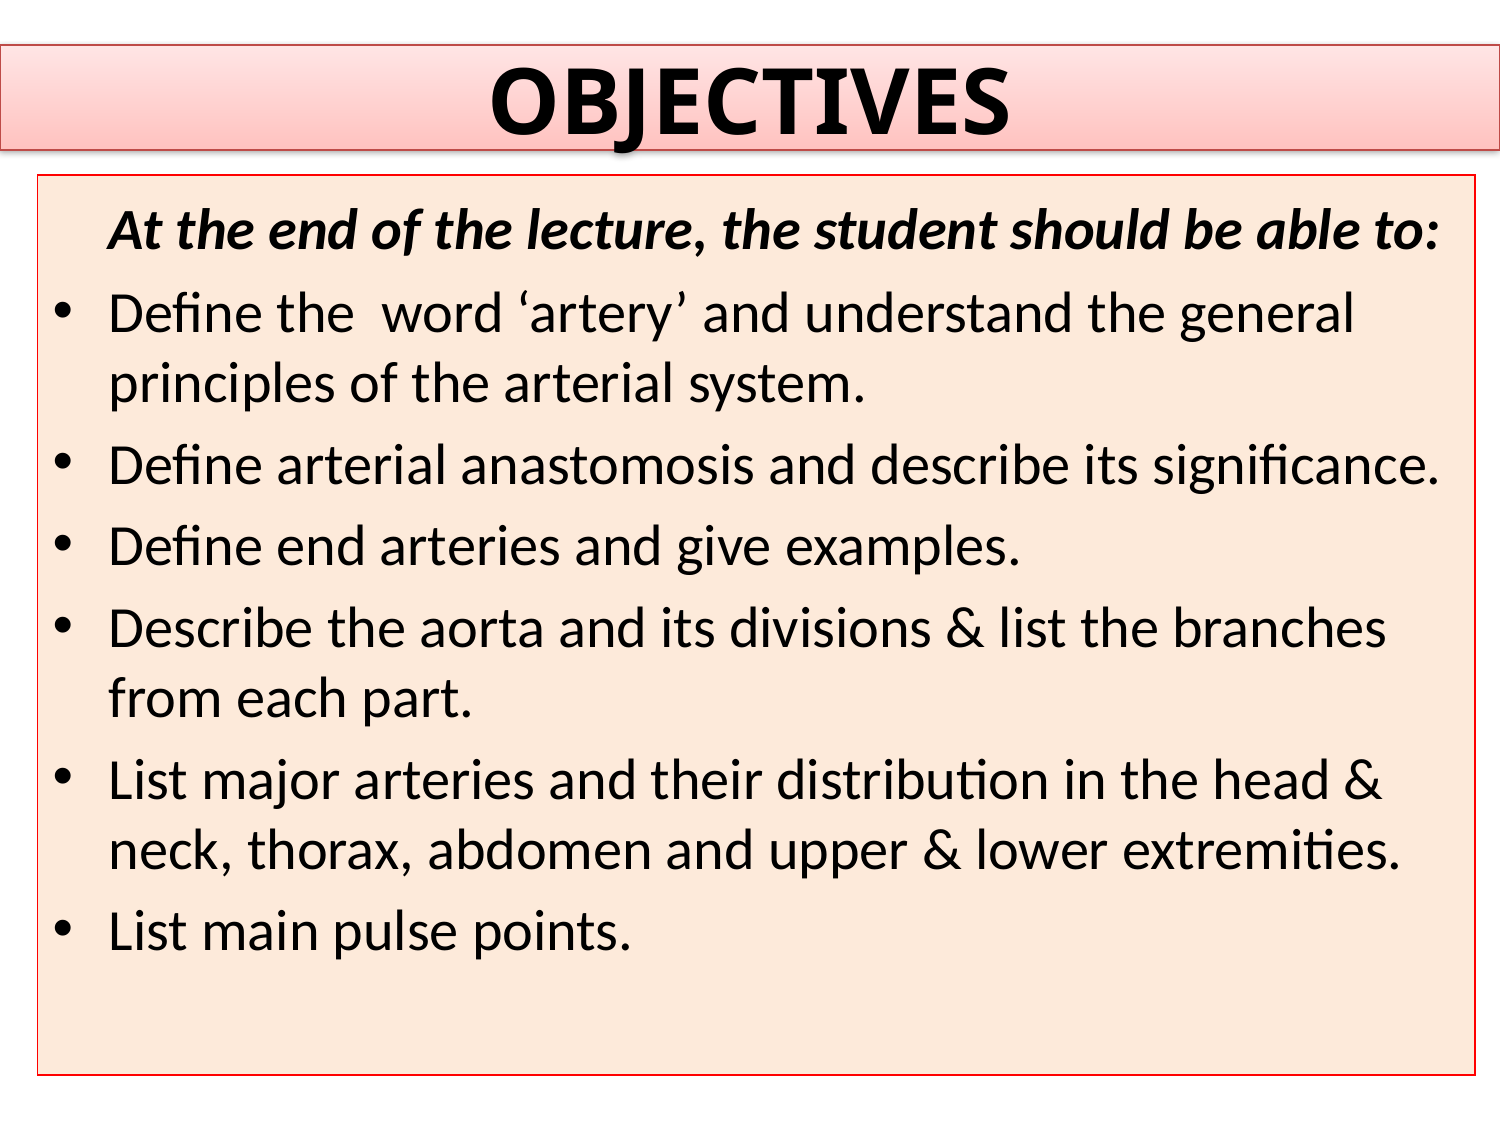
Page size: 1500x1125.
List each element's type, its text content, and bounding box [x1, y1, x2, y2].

list At the end of the lecture, the student should be able to: Define the word ‘artery’ and understand the general principles of the arterial system. Define arterial anastomosis and describe its significance. Define end arteries and give examples. Describe the aorta and its divisions & list the branches from each part. List major arteries and their distribution in the head & neck, thorax, abdomen and upper & lower extremities. List main pulse points. [37, 174, 1476, 1076]
title OBJECTIVES [0, 44, 1500, 151]
